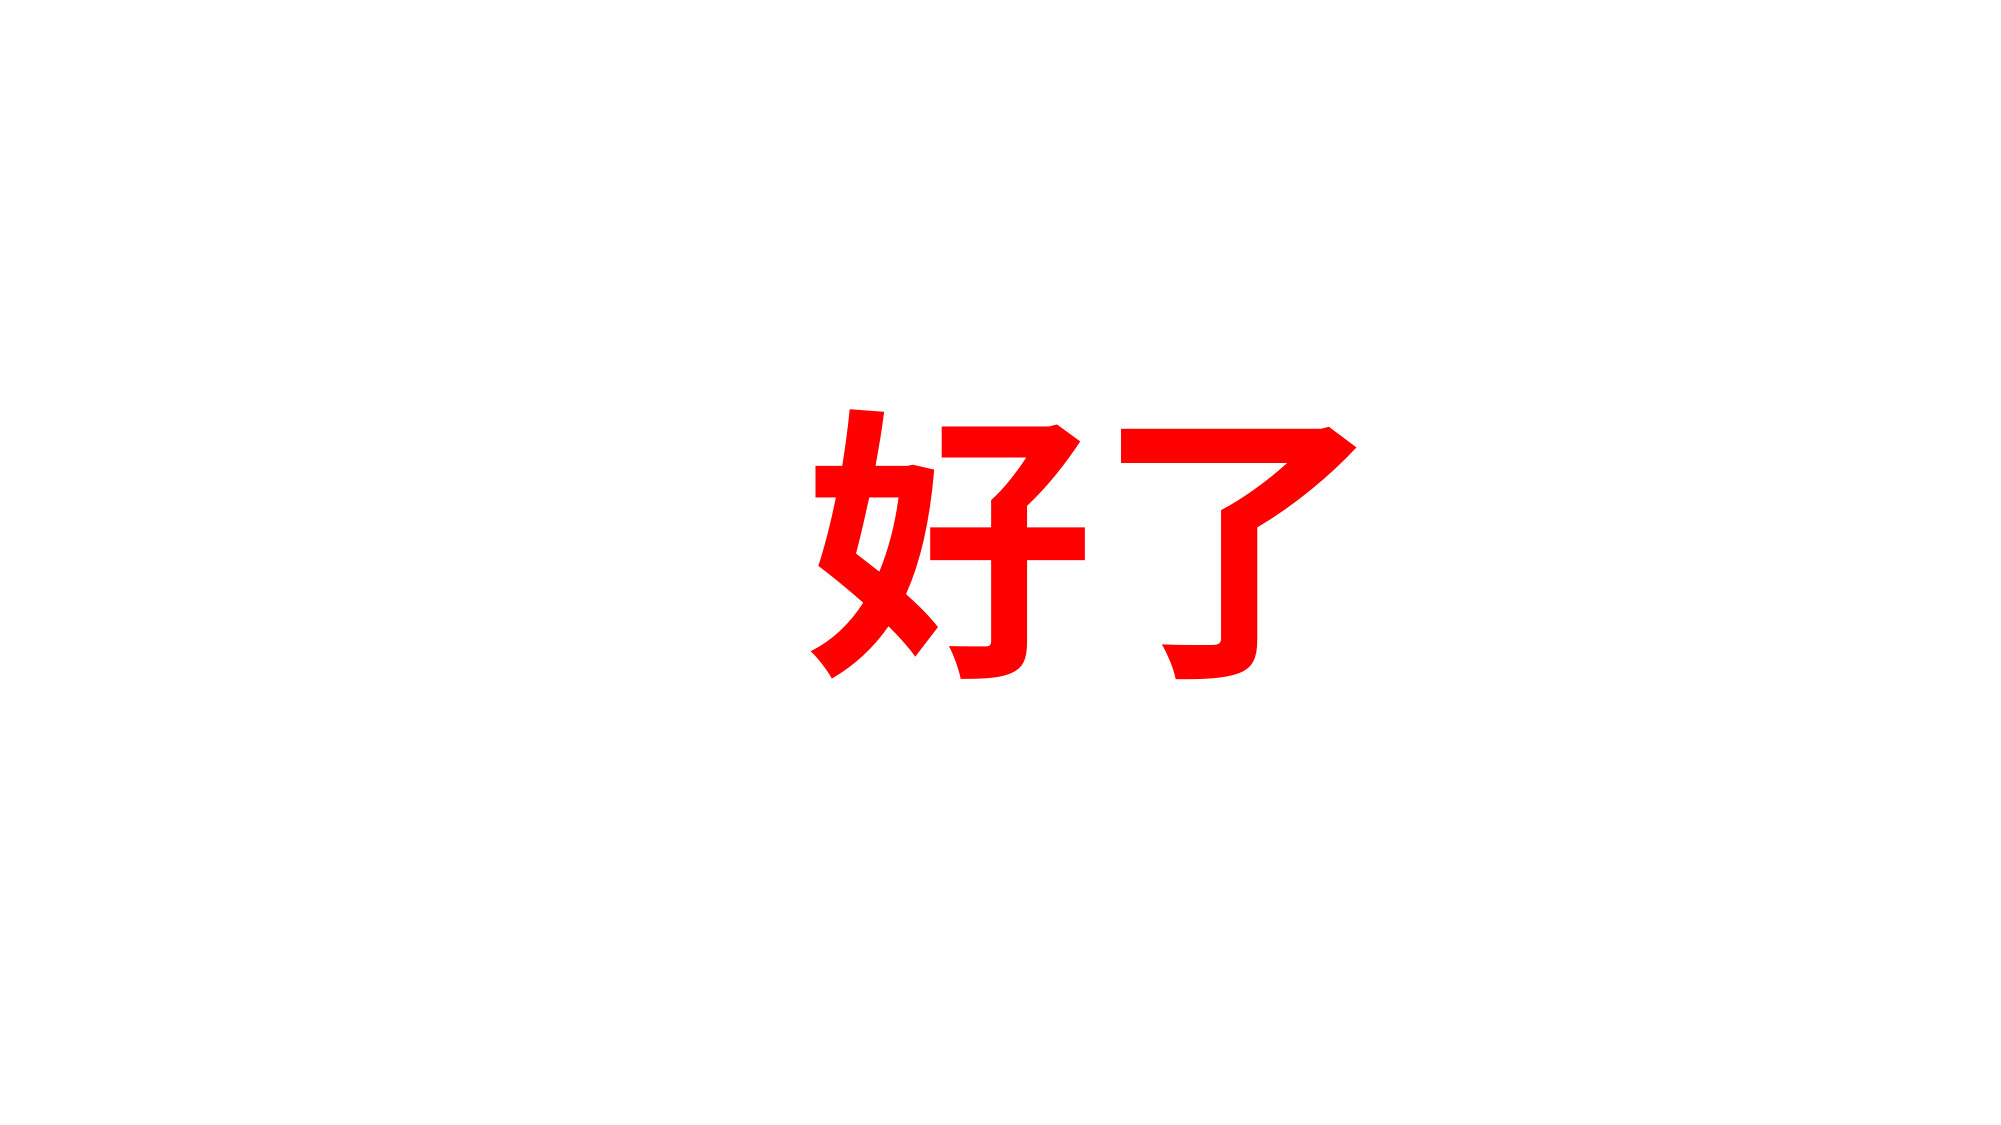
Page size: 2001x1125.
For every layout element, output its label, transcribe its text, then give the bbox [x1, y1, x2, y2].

text_box 准备好了没 [216, 358, 2000, 719]
